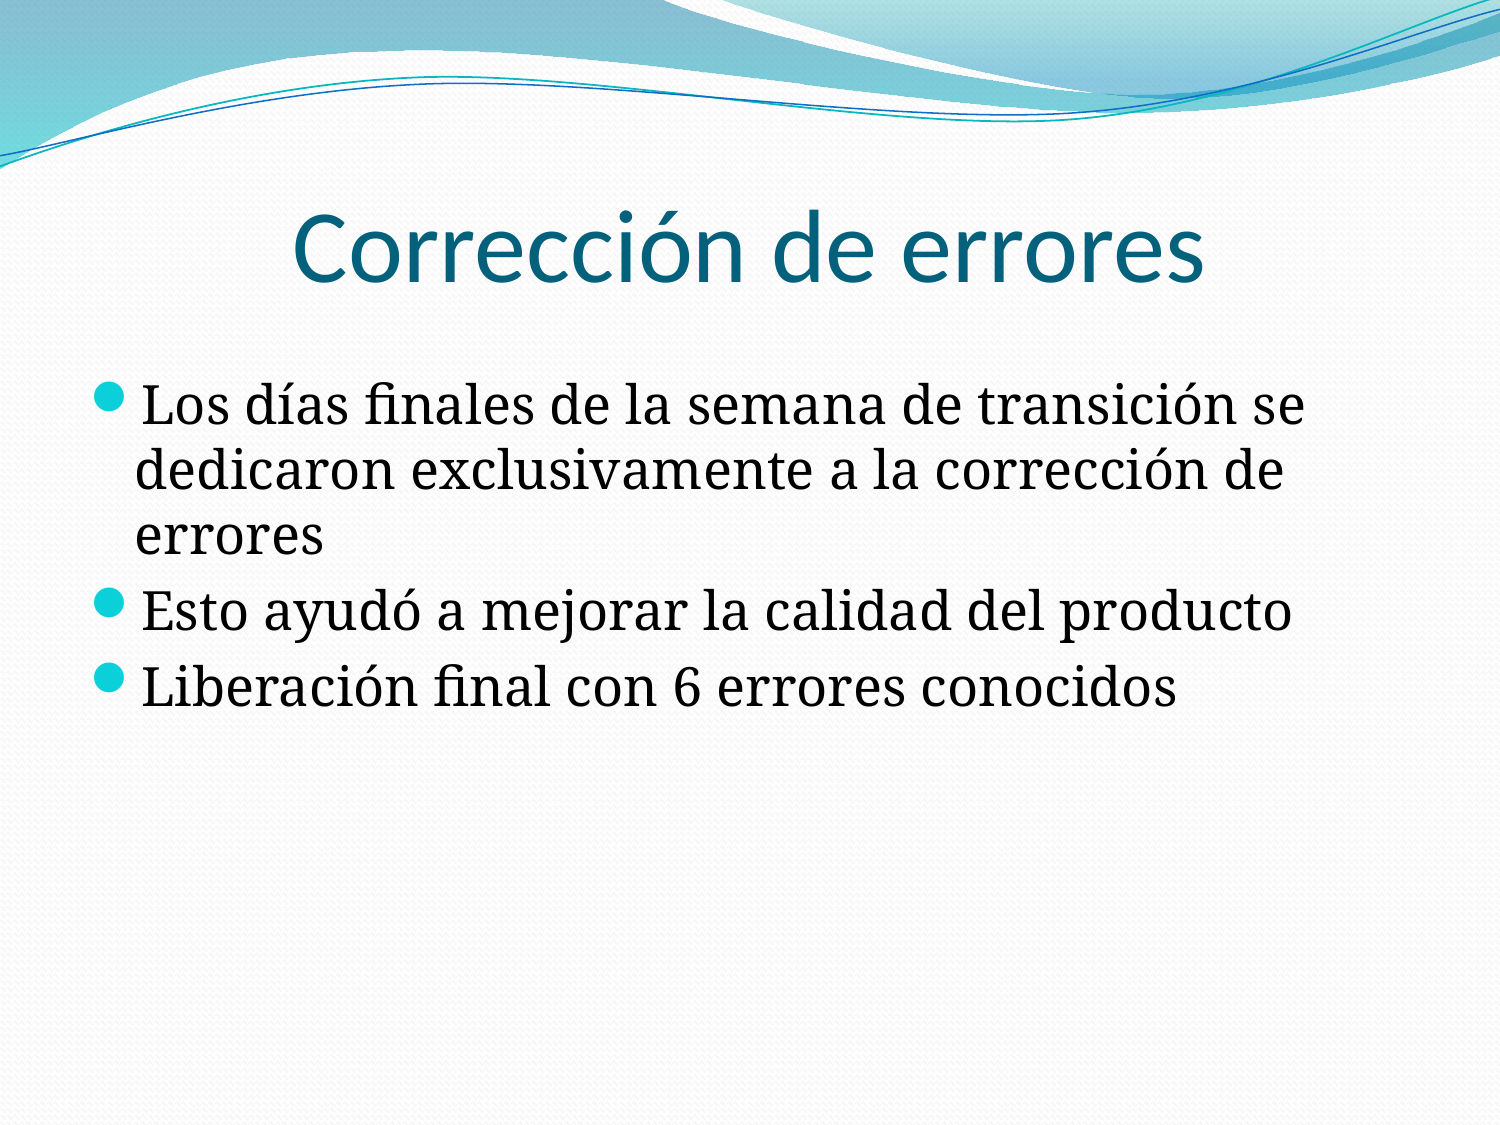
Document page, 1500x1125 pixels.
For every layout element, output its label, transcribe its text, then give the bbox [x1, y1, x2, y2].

title Corrección de errores [75, 115, 1425, 303]
list Los días finales de la semana de transición se dedicaron exclusivamente a la corrección de errores Esto ayudó a mejorar la calidad del producto Liberación final con 6 errores conocidos [75, 363, 1425, 1038]
